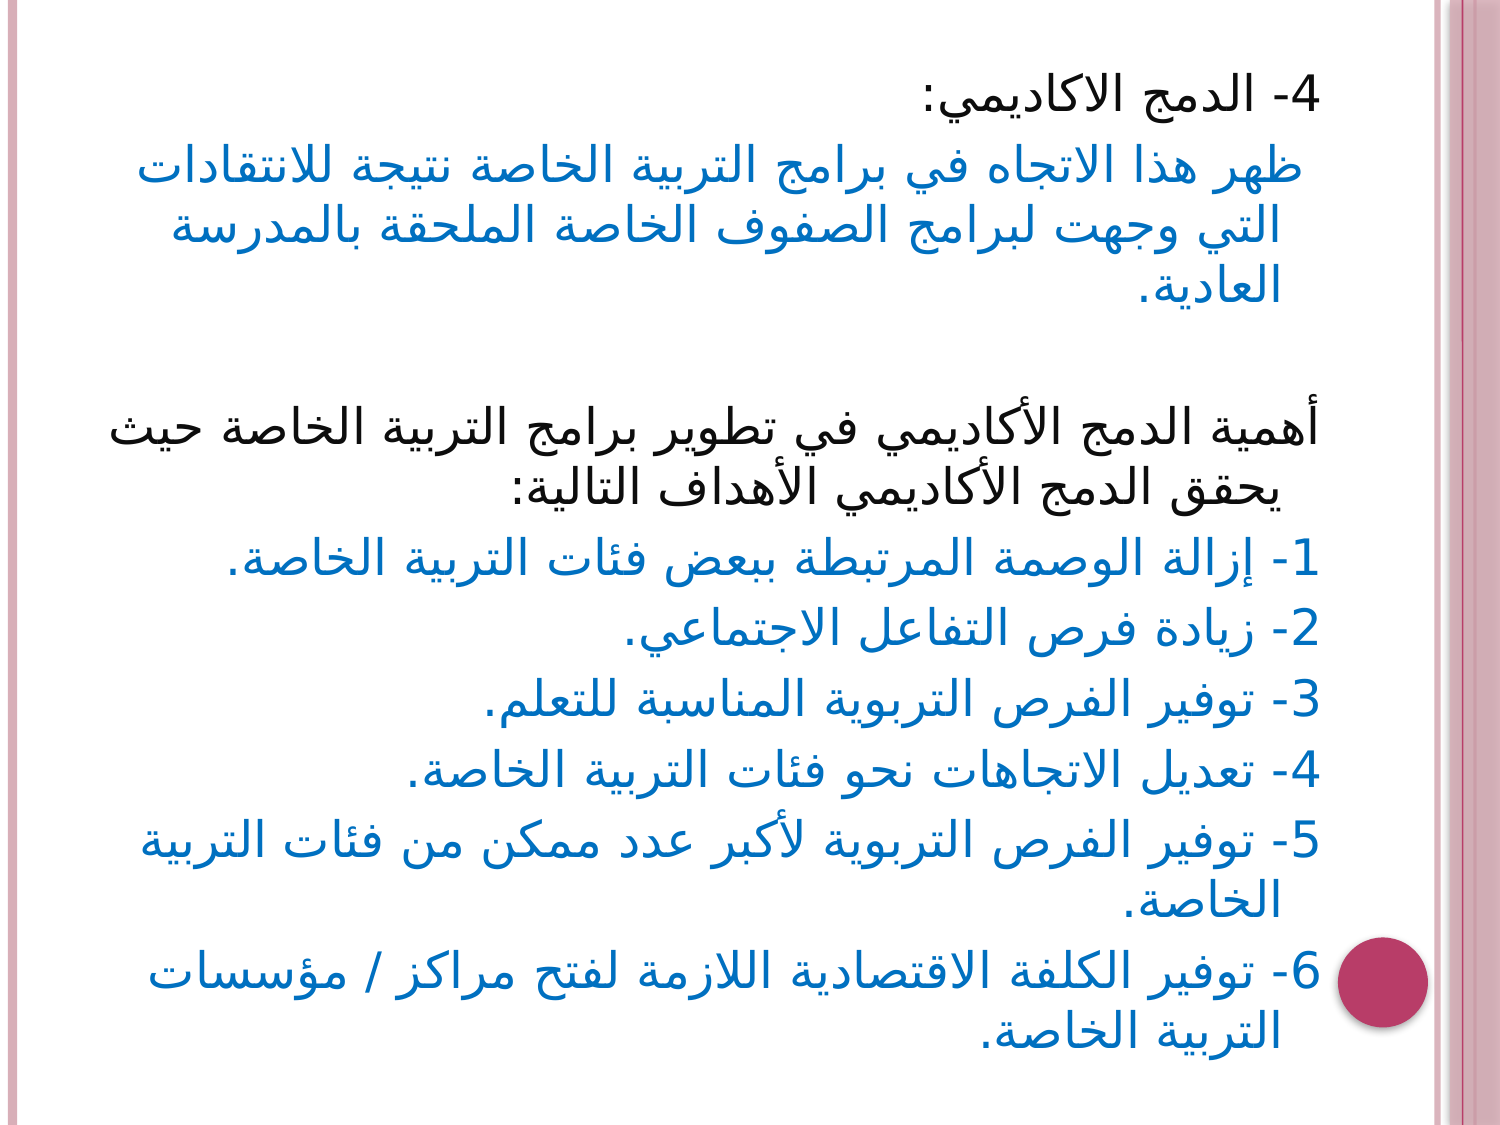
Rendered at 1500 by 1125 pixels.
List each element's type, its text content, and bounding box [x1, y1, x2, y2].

list 4- الدمج الاكاديمي: ظهر هذا الاتجاه في برامج التربية الخاصة نتيجة للانتقادات التي وجهت لبرامج الصفوف الخاصة الملحقة بالمدرسة العادية. أهمية الدمج الأكاديمي في تطوير برامج التربية الخاصة حيث يحقق الدمج الأكاديمي الأهداف التالية: 1- إزالة الوصمة المرتبطة ببعض فئات التربية الخاصة. 2- زيادة فرص التفاعل الاجتماعي. 3- توفير الفرص التربوية المناسبة للتعلم. 4- تعديل الاتجاهات نحو فئات التربية الخاصة. 5- توفير الفرص التربوية لأكبر عدد ممكن من فئات التربية الخاصة. 6- توفير الكلفة الاقتصادية اللازمة لفتح مراكز / مؤسسات التربية الخاصة. [76, 54, 1338, 1071]
